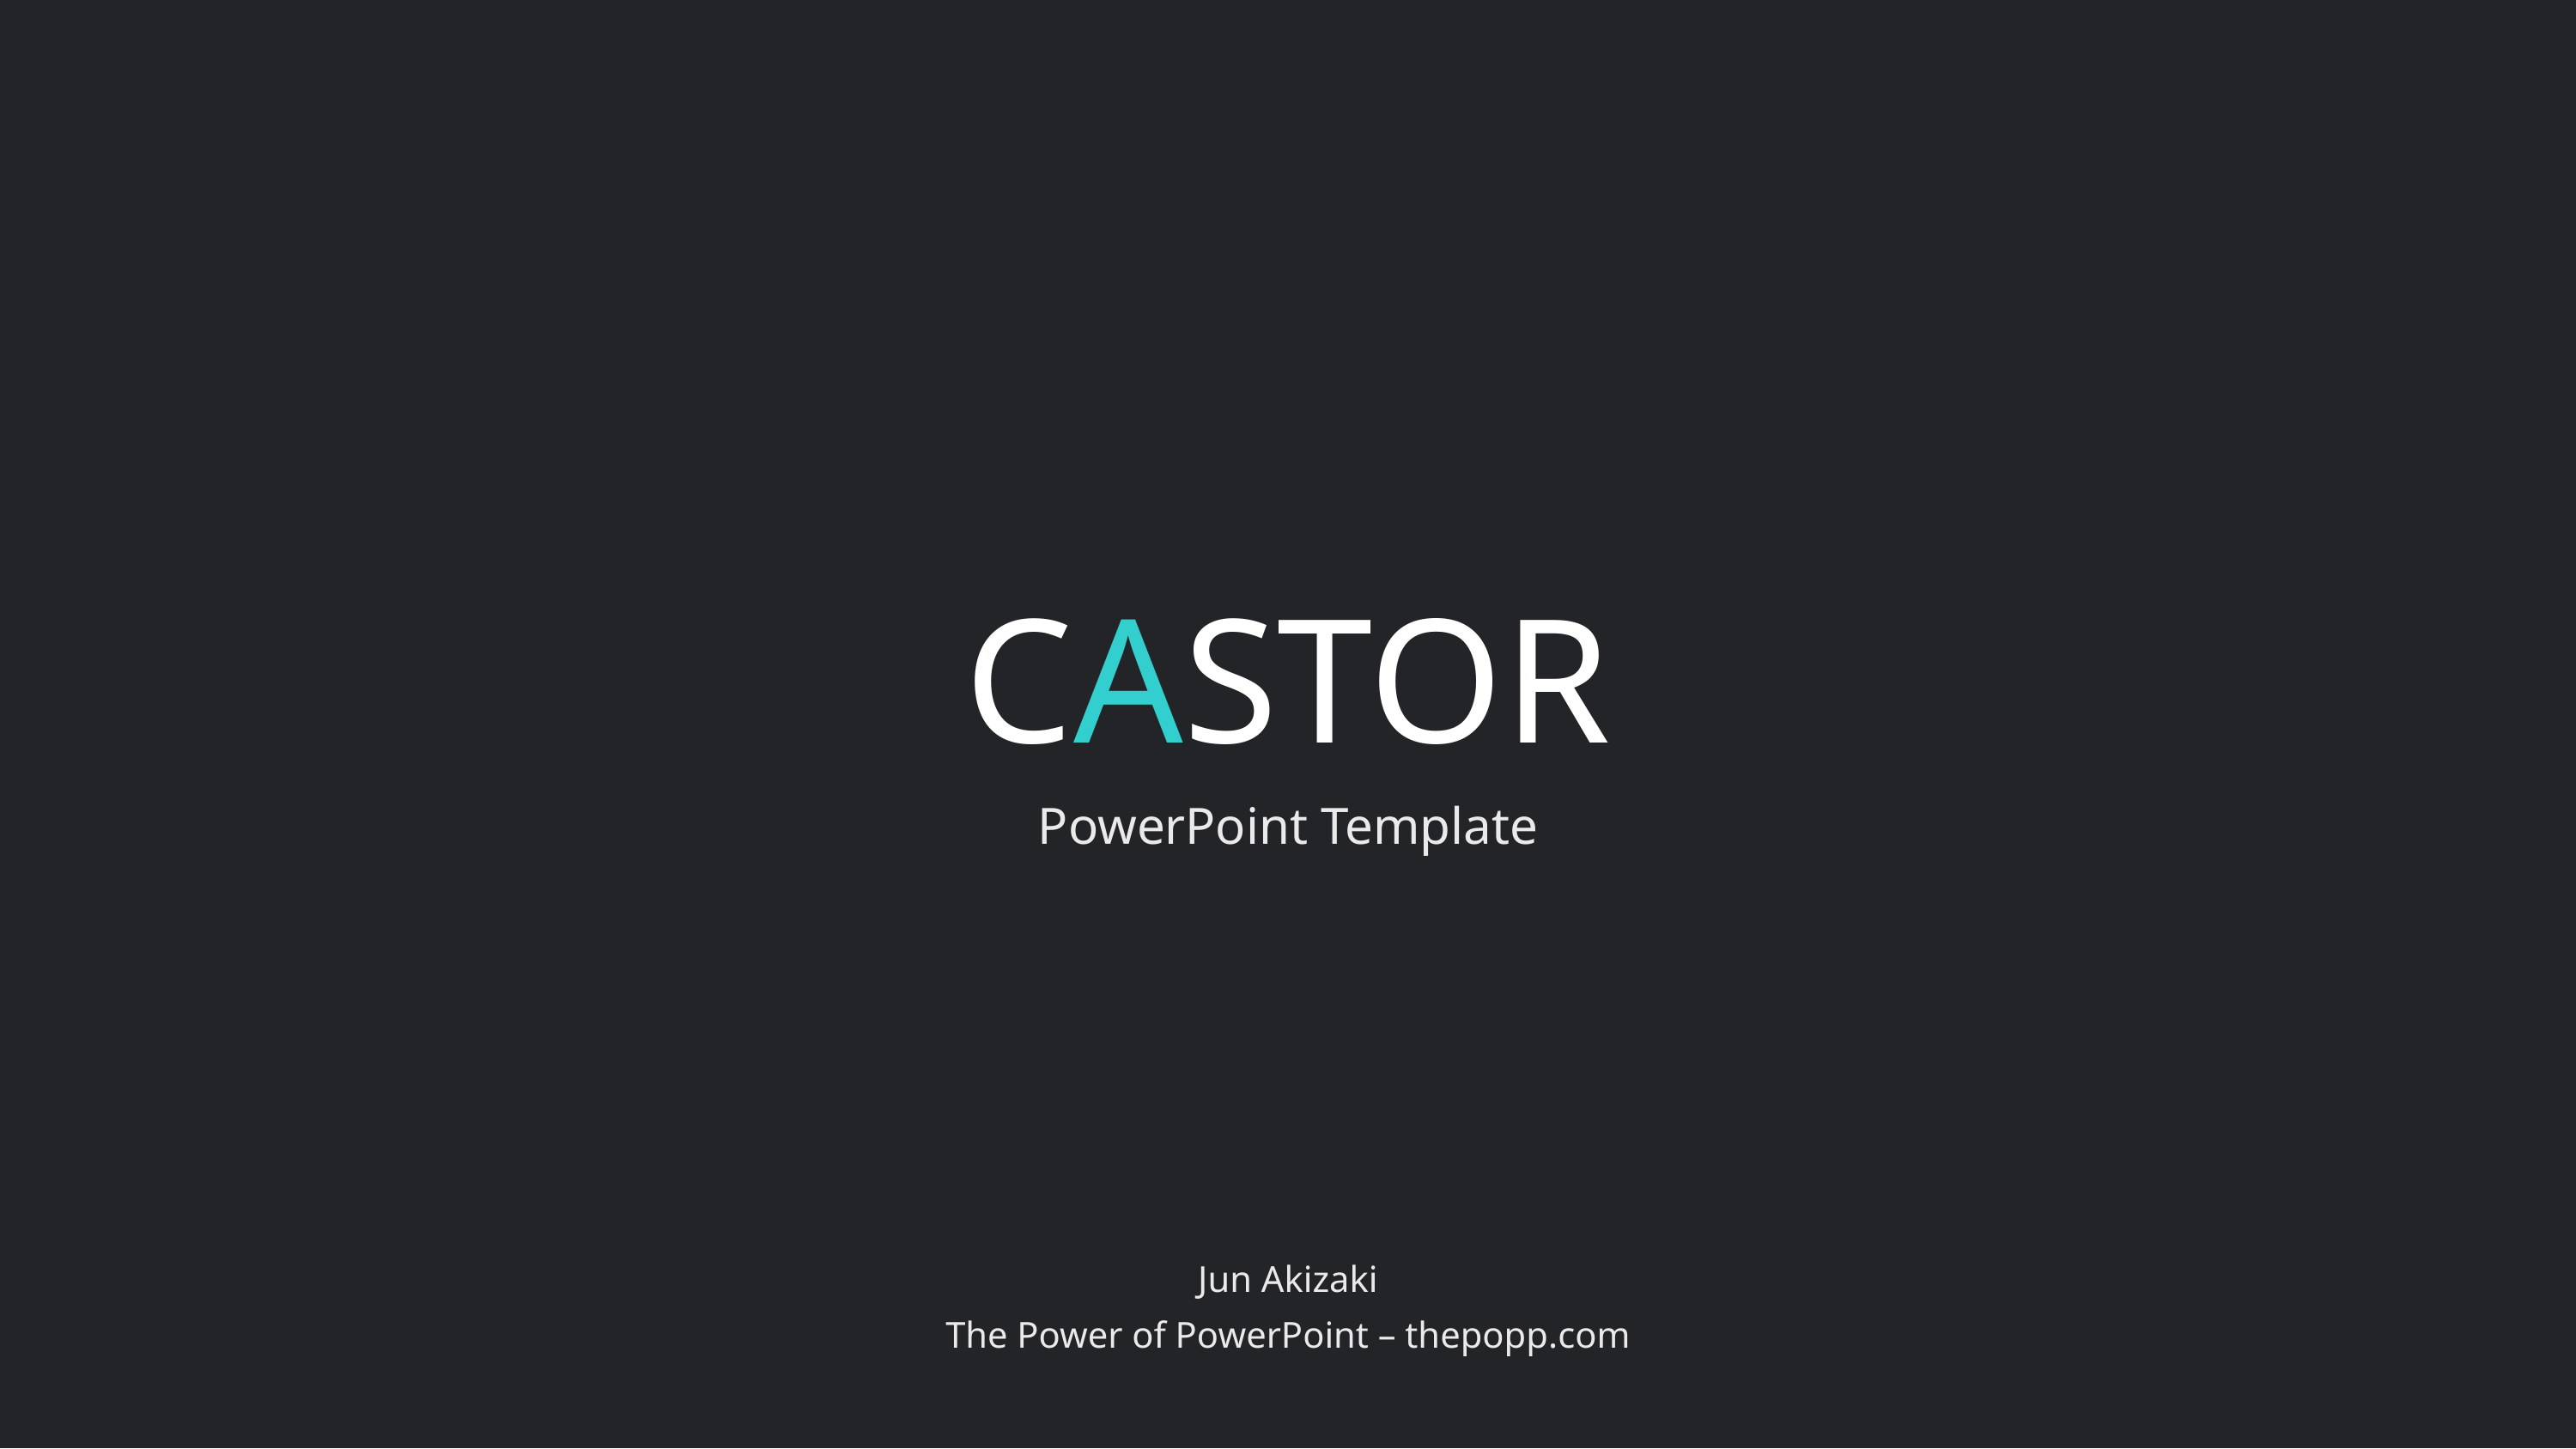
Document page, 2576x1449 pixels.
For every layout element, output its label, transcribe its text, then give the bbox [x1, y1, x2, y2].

list PowerPoint Template [183, 769, 2392, 878]
title CASTOR [183, 102, 2392, 769]
list Jun Akizaki The Power of PowerPoint – thepopp.com [720, 1081, 1856, 1361]
